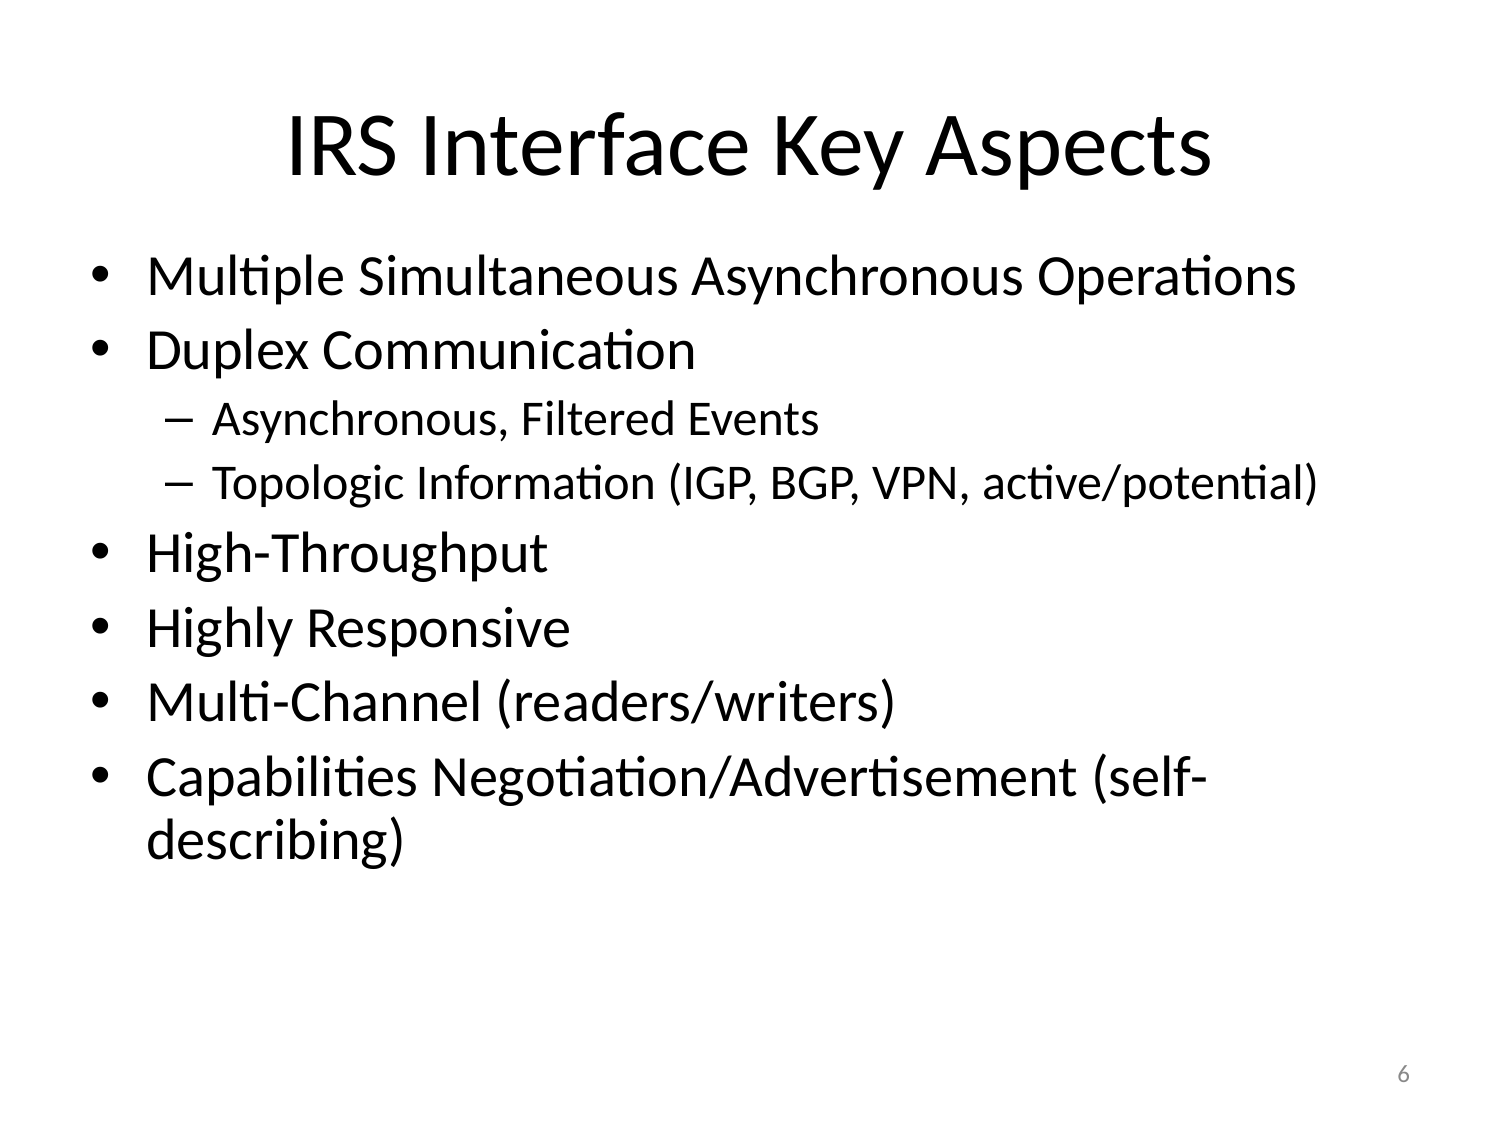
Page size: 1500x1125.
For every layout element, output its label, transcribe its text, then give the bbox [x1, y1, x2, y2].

slide_number 6 [1074, 1042, 1425, 1103]
title IRS Interface Key Aspects [74, 44, 1426, 233]
list Multiple Simultaneous Asynchronous Operations Duplex Communication Asynchronous, Filtered Events Topologic Information (IGP, BGP, VPN, active/potential) High-Throughput Highly Responsive Multi-Channel (readers/writers) Capabilities Negotiation/Advertisement (self-describing) [74, 237, 1426, 1001]
